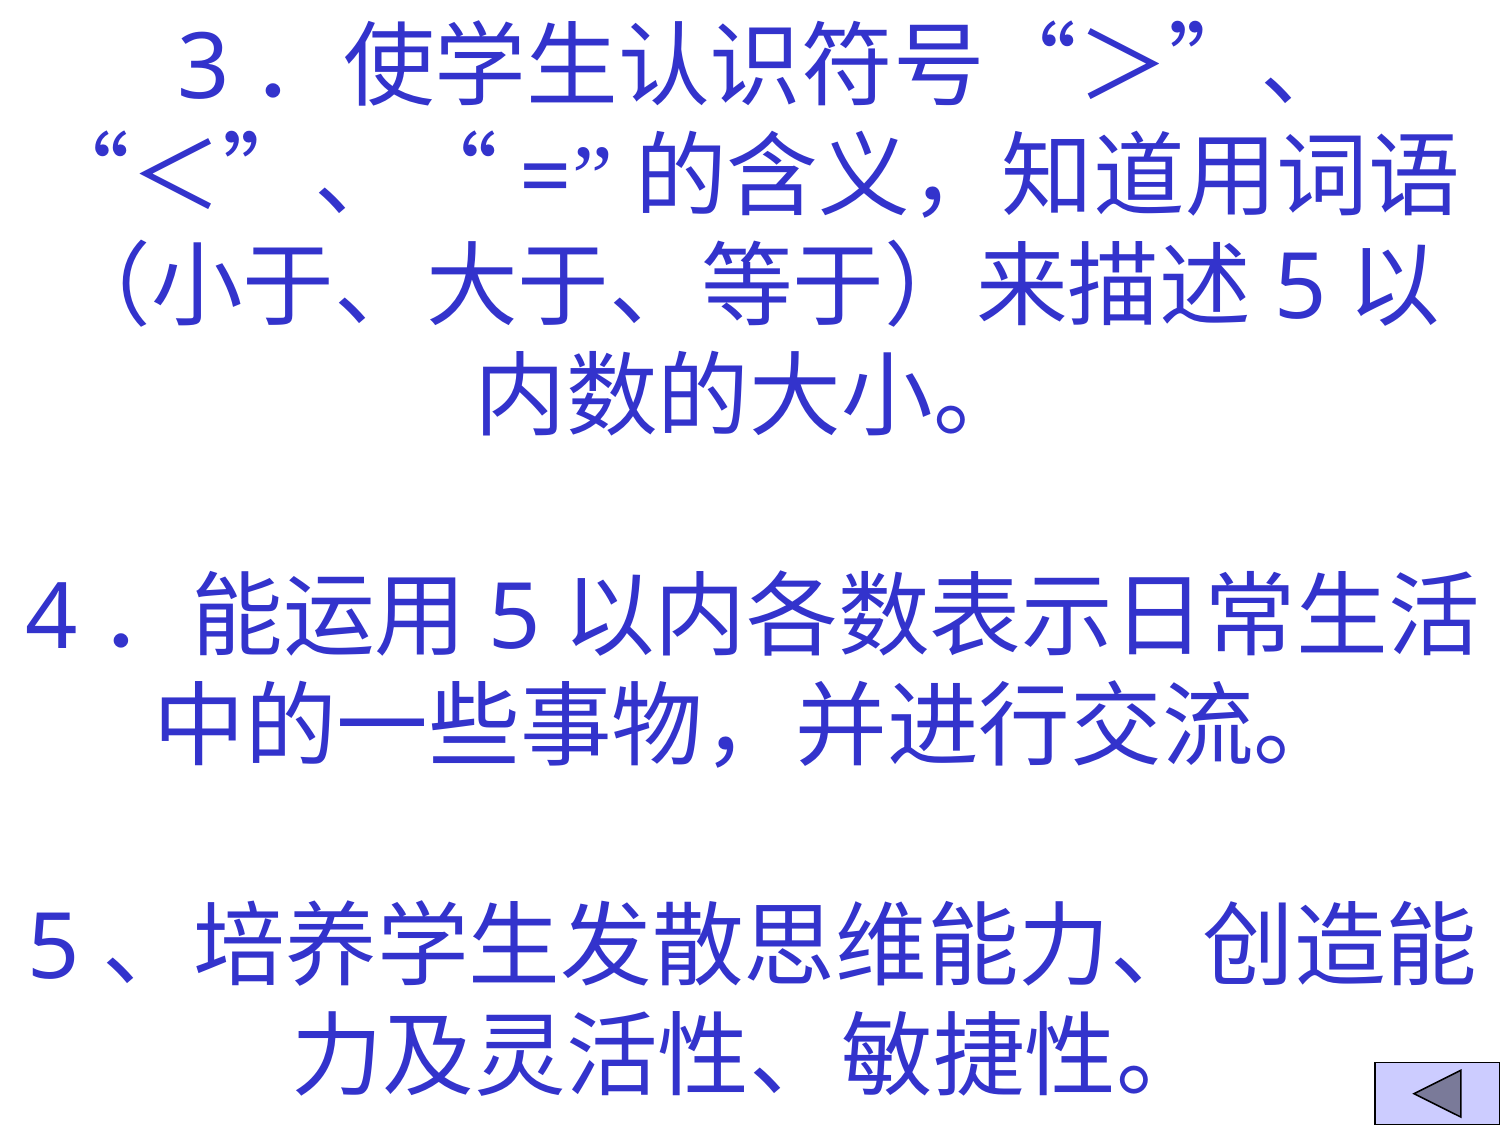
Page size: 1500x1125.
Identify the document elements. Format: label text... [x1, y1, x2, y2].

text_box 3．使学生认识符号“＞”、“＜”、“=”的含义，知道用词语（小于、大于、等于）来描述5以内数的大小。 4．能运用5以内各数表示日常生活中的一些事物，并进行交流。 5、培养学生发散思维能力、创造能力及灵活性、敏捷性。 [0, 0, 1500, 1125]
text_box [1374, 1062, 1500, 1125]
